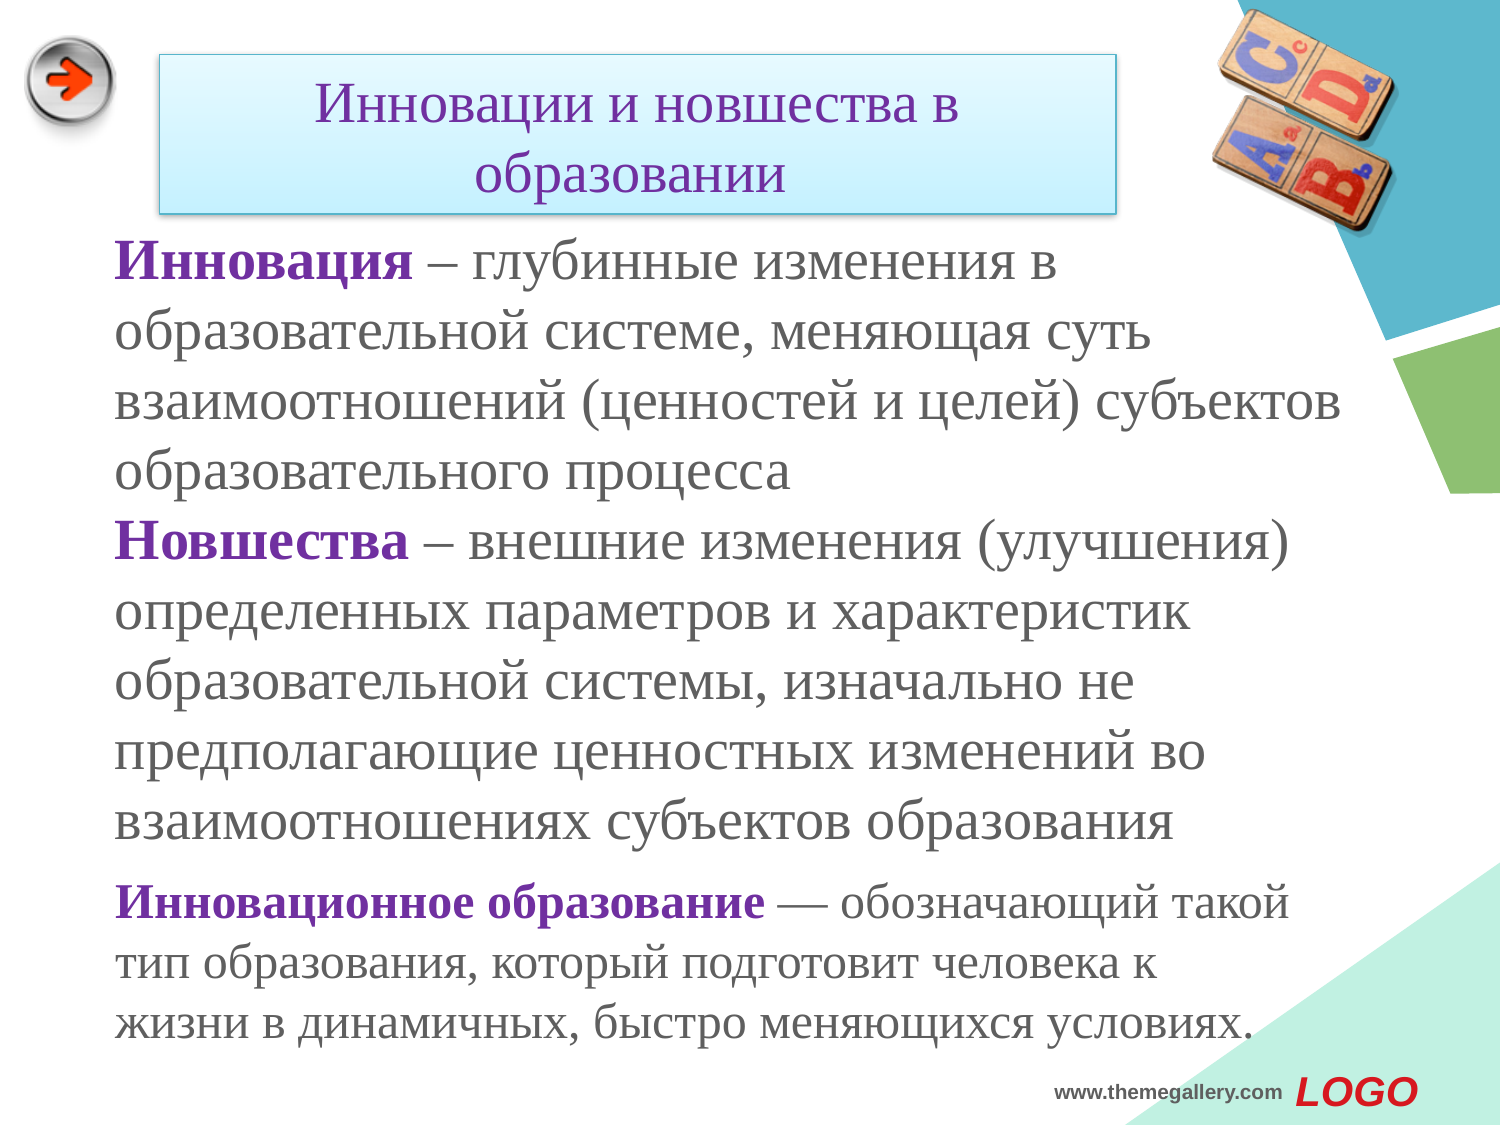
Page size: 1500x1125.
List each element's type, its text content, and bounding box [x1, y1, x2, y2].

text_box Инновация – глубинные изменения в образовательной системе, меняющая суть взаимоотношений (ценностей и целей) субъектов образовательного процесса Новшества – внешние изменения (улучшения) определенных параметров и характеристик образовательной системы, изначально не предполагающие ценностных изменений во взаимоотношениях субъектов образования [100, 214, 1447, 859]
picture [24, 35, 118, 150]
footer www.themegallery.com [947, 1071, 1298, 1112]
picture [1212, 8, 1399, 214]
text_box Инновационное образование — обозначающий такой тип образования, который подготовит человека к жизни в динамичных, быстро меняющихся условиях. [100, 801, 1317, 1056]
text_box Инновации и новшества в образовании [159, 54, 1117, 215]
